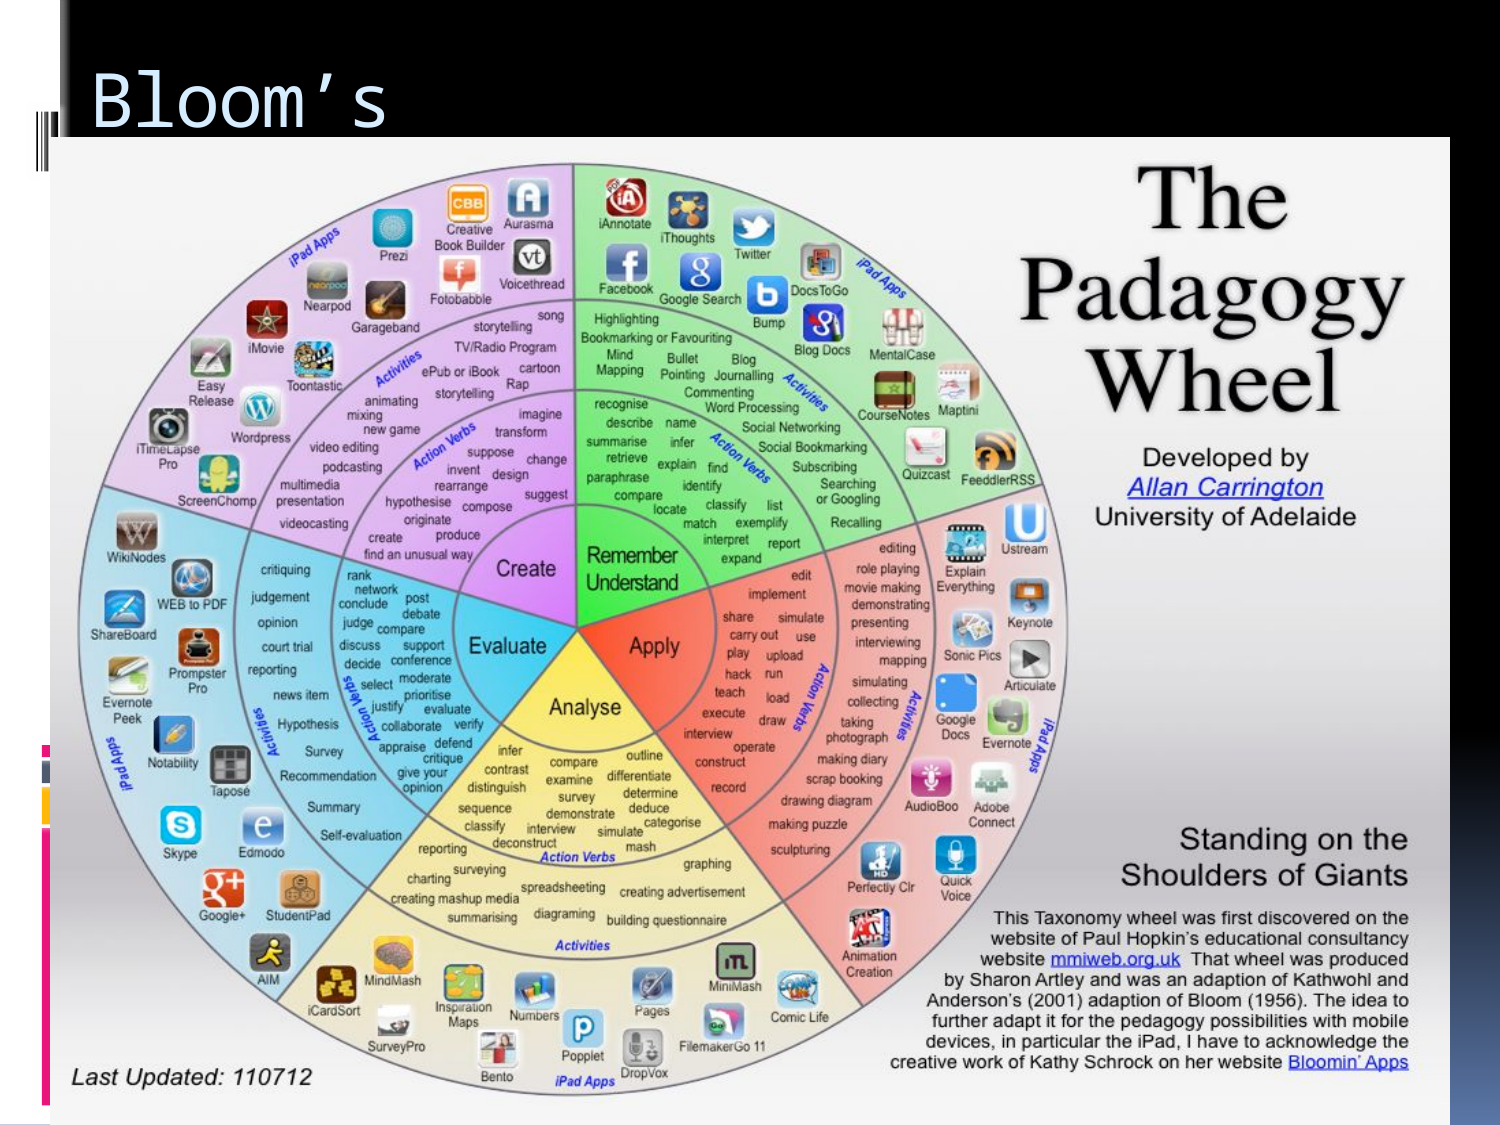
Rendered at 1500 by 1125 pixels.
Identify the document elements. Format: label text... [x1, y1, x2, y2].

picture [49, 136, 1451, 1125]
title Bloom’s [75, 45, 1425, 127]
